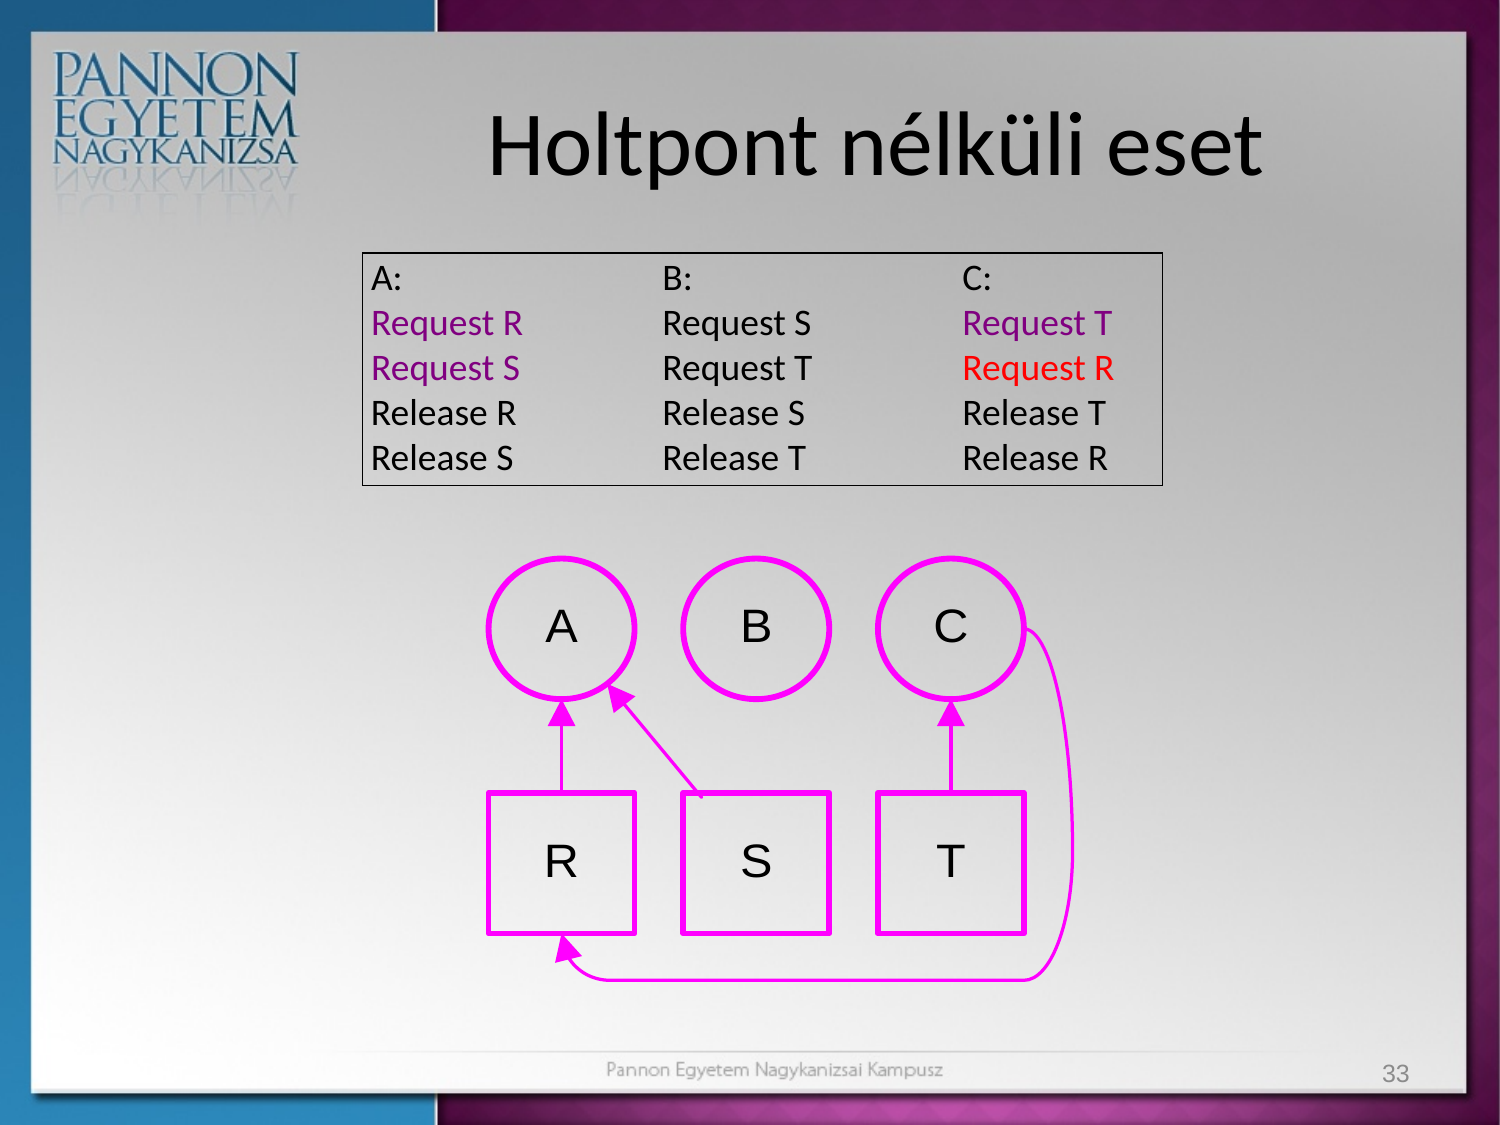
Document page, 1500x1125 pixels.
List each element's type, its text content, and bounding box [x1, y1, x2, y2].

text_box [412, 549, 1101, 1006]
text_box A: B: C: Request R Request S Request T Request S Request T Request R Release R Release S Release T Release S Release T Release R [362, 253, 1163, 486]
slide_number 33 [1074, 1042, 1425, 1103]
title Holtpont nélküli eset [328, 45, 1425, 233]
picture [0, 0, 1500, 1125]
